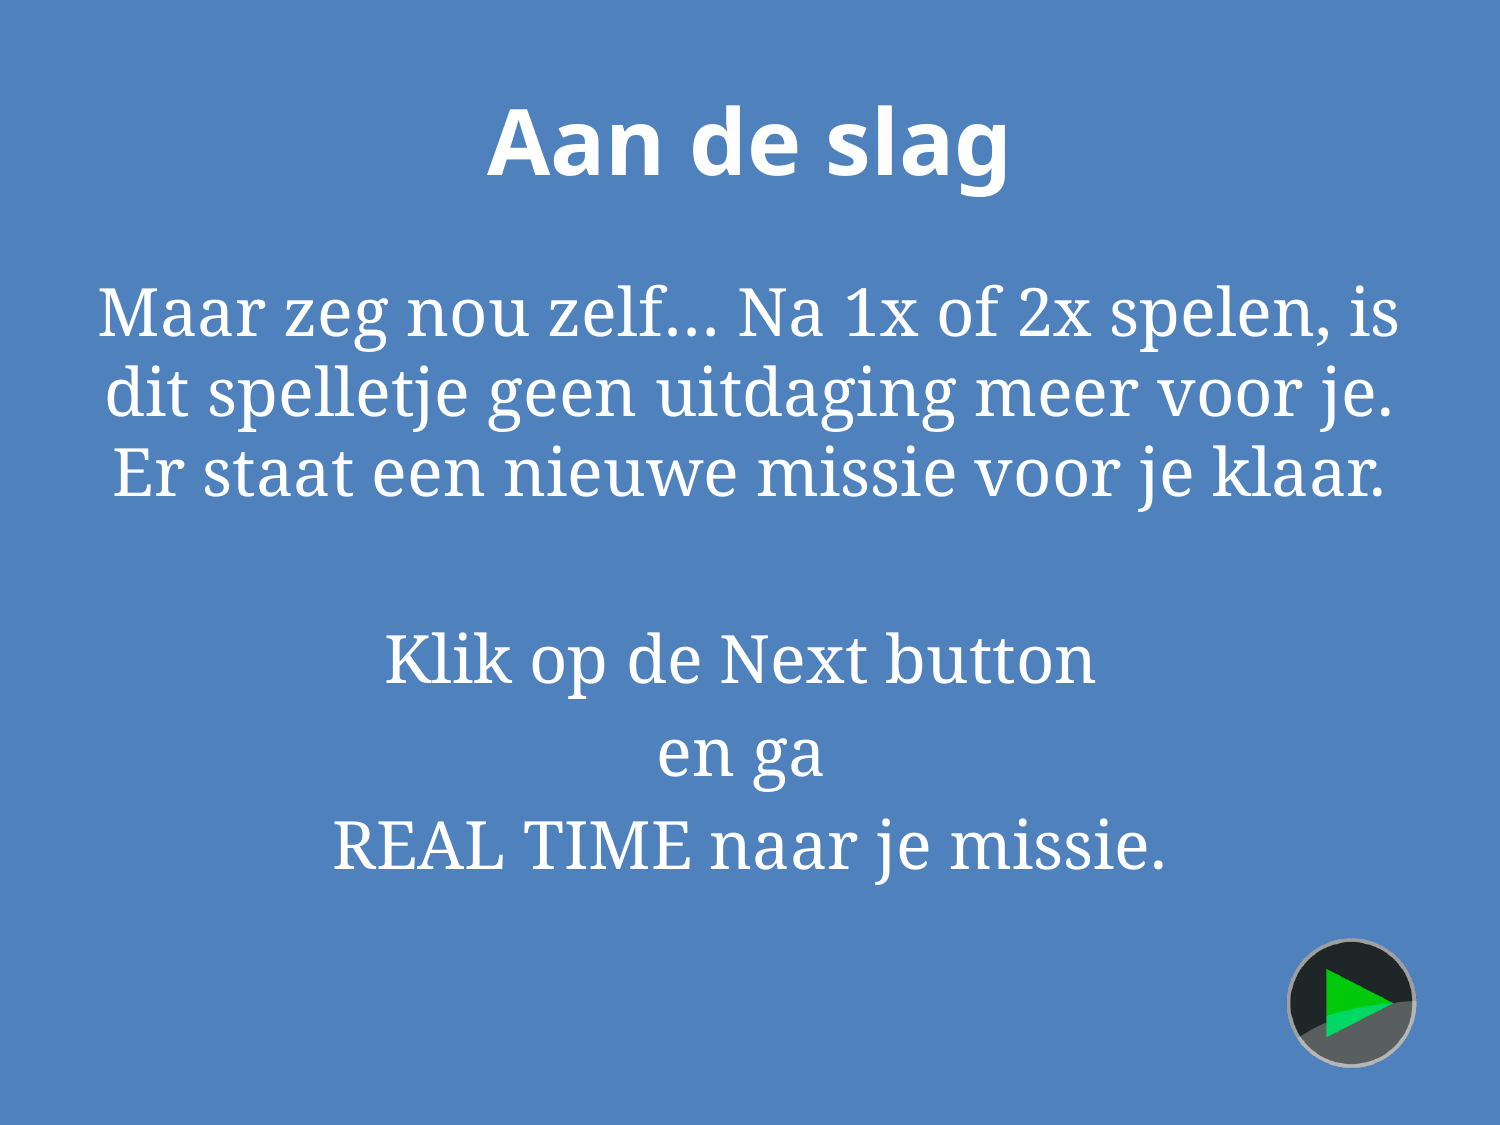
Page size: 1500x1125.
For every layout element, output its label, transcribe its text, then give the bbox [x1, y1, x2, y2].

list Maar zeg nou zelf… Na 1x of 2x spelen, is dit spelletje geen uitdaging meer voor je. Er staat een nieuwe missie voor je klaar. Klik op de Next button en ga REAL TIME naar je missie. [75, 262, 1425, 1005]
picture [1269, 920, 1434, 1085]
title Aan de slag [75, 45, 1425, 233]
